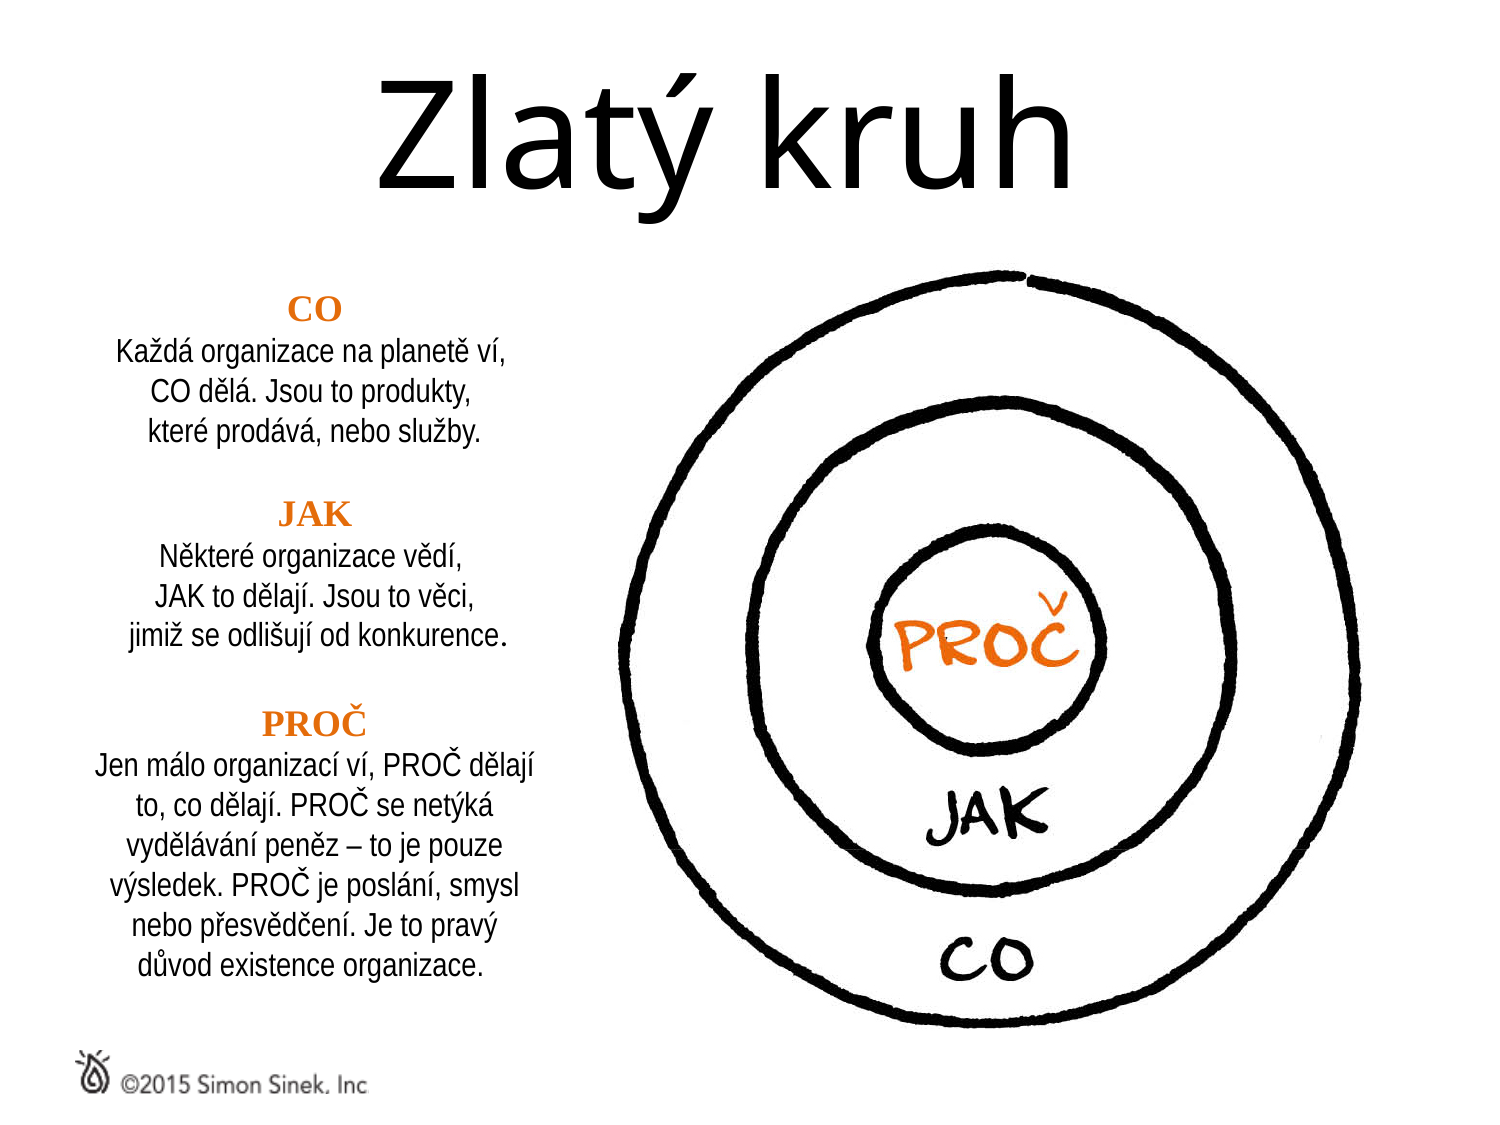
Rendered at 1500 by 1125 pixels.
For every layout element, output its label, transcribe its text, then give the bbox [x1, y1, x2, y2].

text_box CO Každá organizace na planetě ví, CO dělá. Jsou to produkty, které prodává, nebo služby. JAK Některé organizace vědí, JAK to dělají. Jsou to věci, jimiž se odlišují od konkurence. PROČ Jen málo organizací ví, PROČ dělají to, co dělají. PROČ se netýká vydělávání peněz – to je pouze výsledek. PROČ je poslání, smysl nebo přesvědčení. Je to pravý důvod existence organizace. [77, 276, 553, 991]
picture [587, 257, 1385, 1055]
text_box Zlatý kruh [360, 30, 1176, 226]
picture [74, 1049, 369, 1094]
